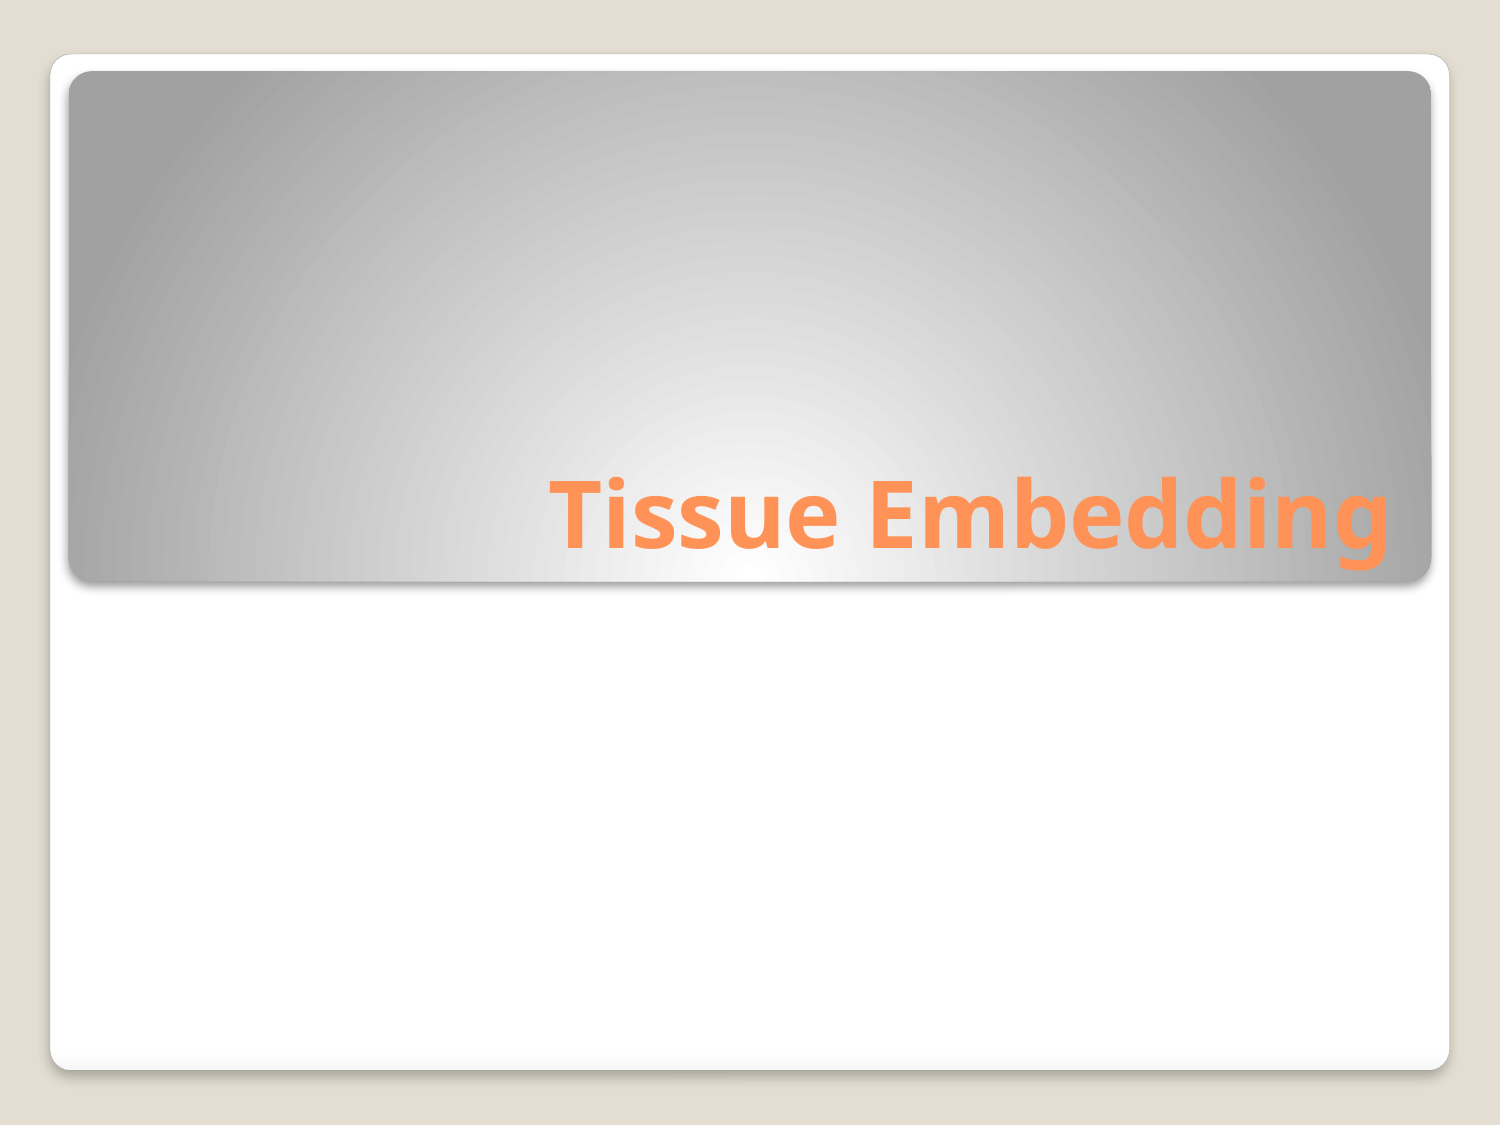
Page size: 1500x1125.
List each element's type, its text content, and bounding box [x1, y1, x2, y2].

title Tissue Embedding [125, 275, 1400, 575]
